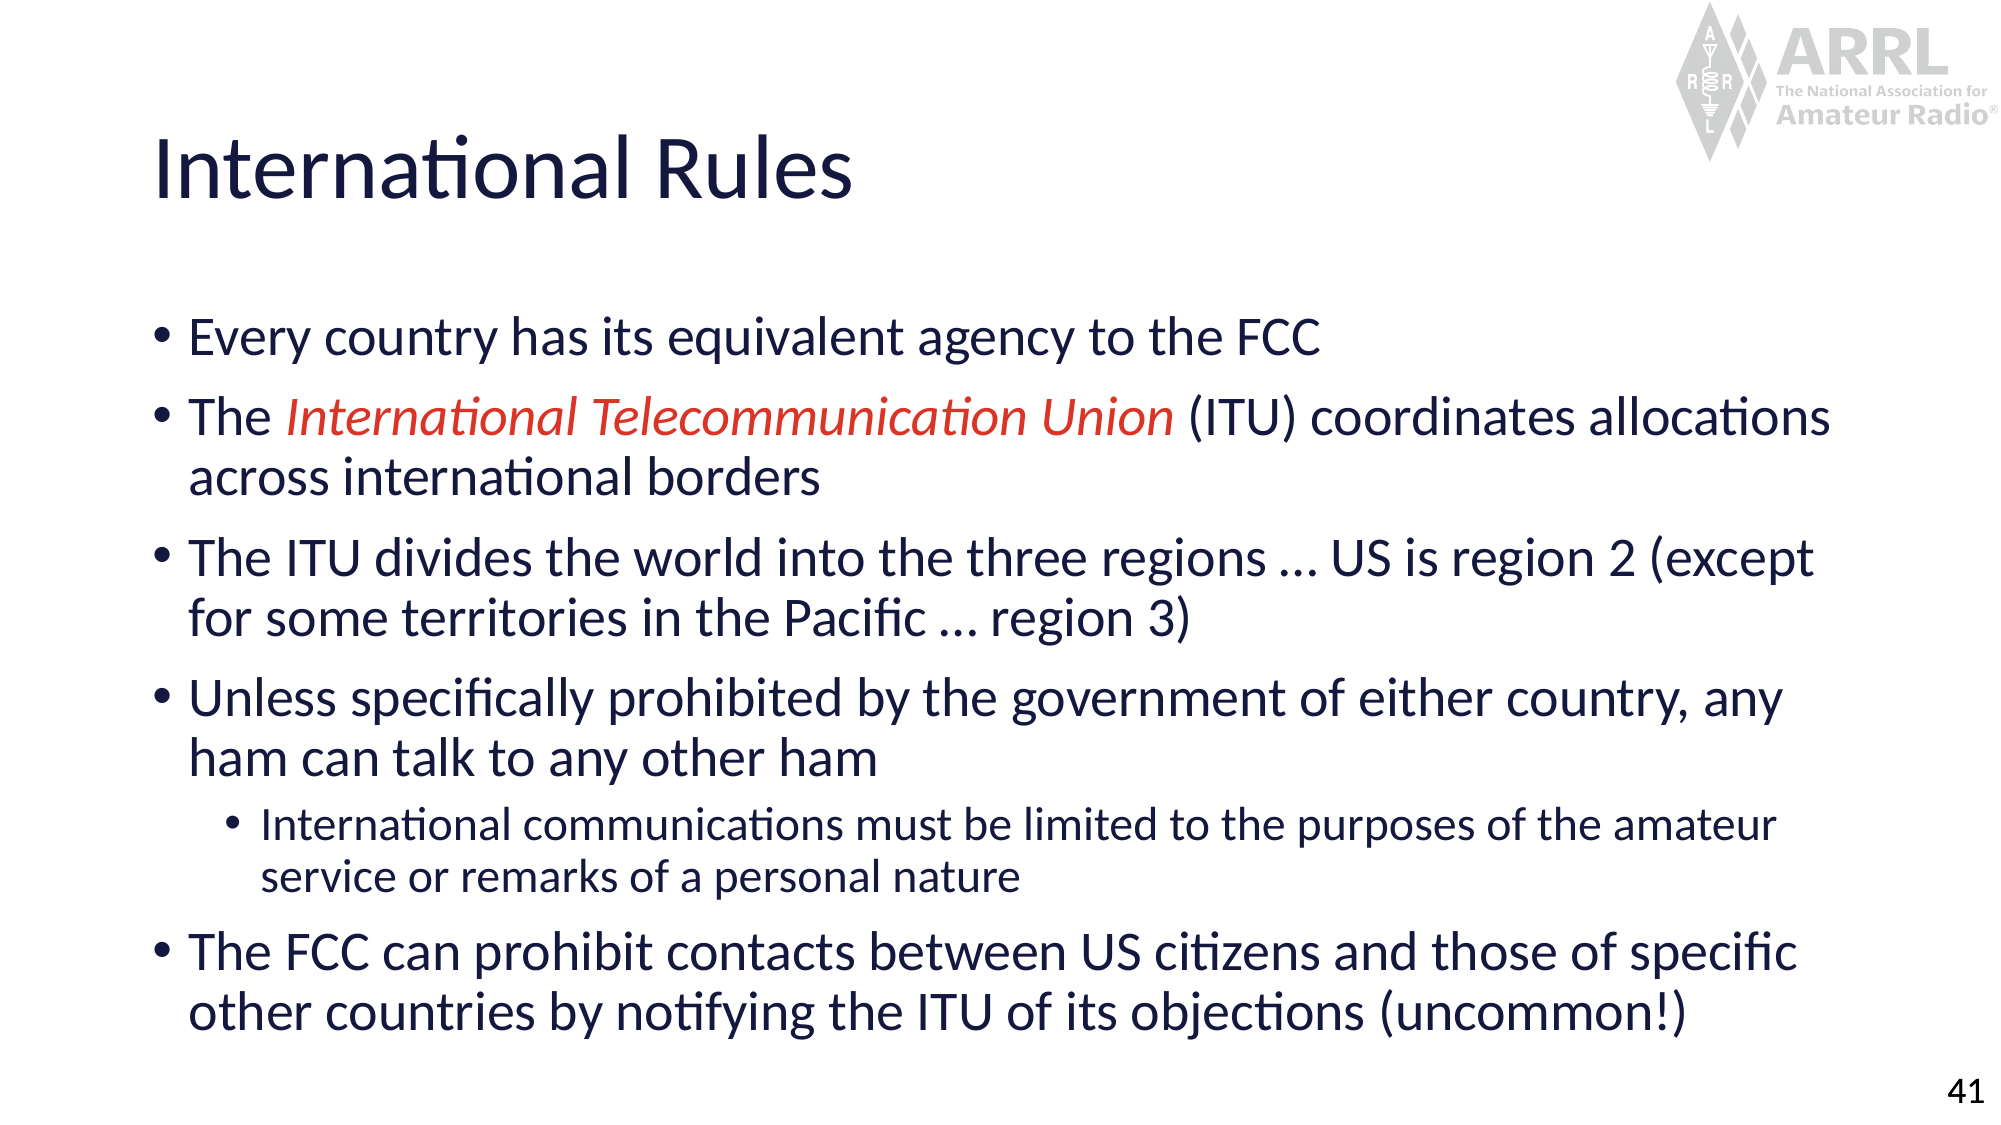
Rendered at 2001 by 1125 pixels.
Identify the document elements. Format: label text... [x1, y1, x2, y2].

title International Rules [137, 59, 1863, 278]
picture [1674, 0, 2000, 164]
list Every country has its equivalent agency to the FCC The International Telecommunication Union (ITU) coordinates allocations across international borders The ITU divides the world into the three regions … US is region 2 (except for some territories in the Pacific … region 3) Unless specifically prohibited by the government of either country, any ham can talk to any other ham International communications must be limited to the purposes of the amateur service or remarks of a personal nature The FCC can prohibit contacts between US citizens and those of specific other countries by notifying the ITU of its objections (uncommon!) [137, 299, 1863, 1066]
